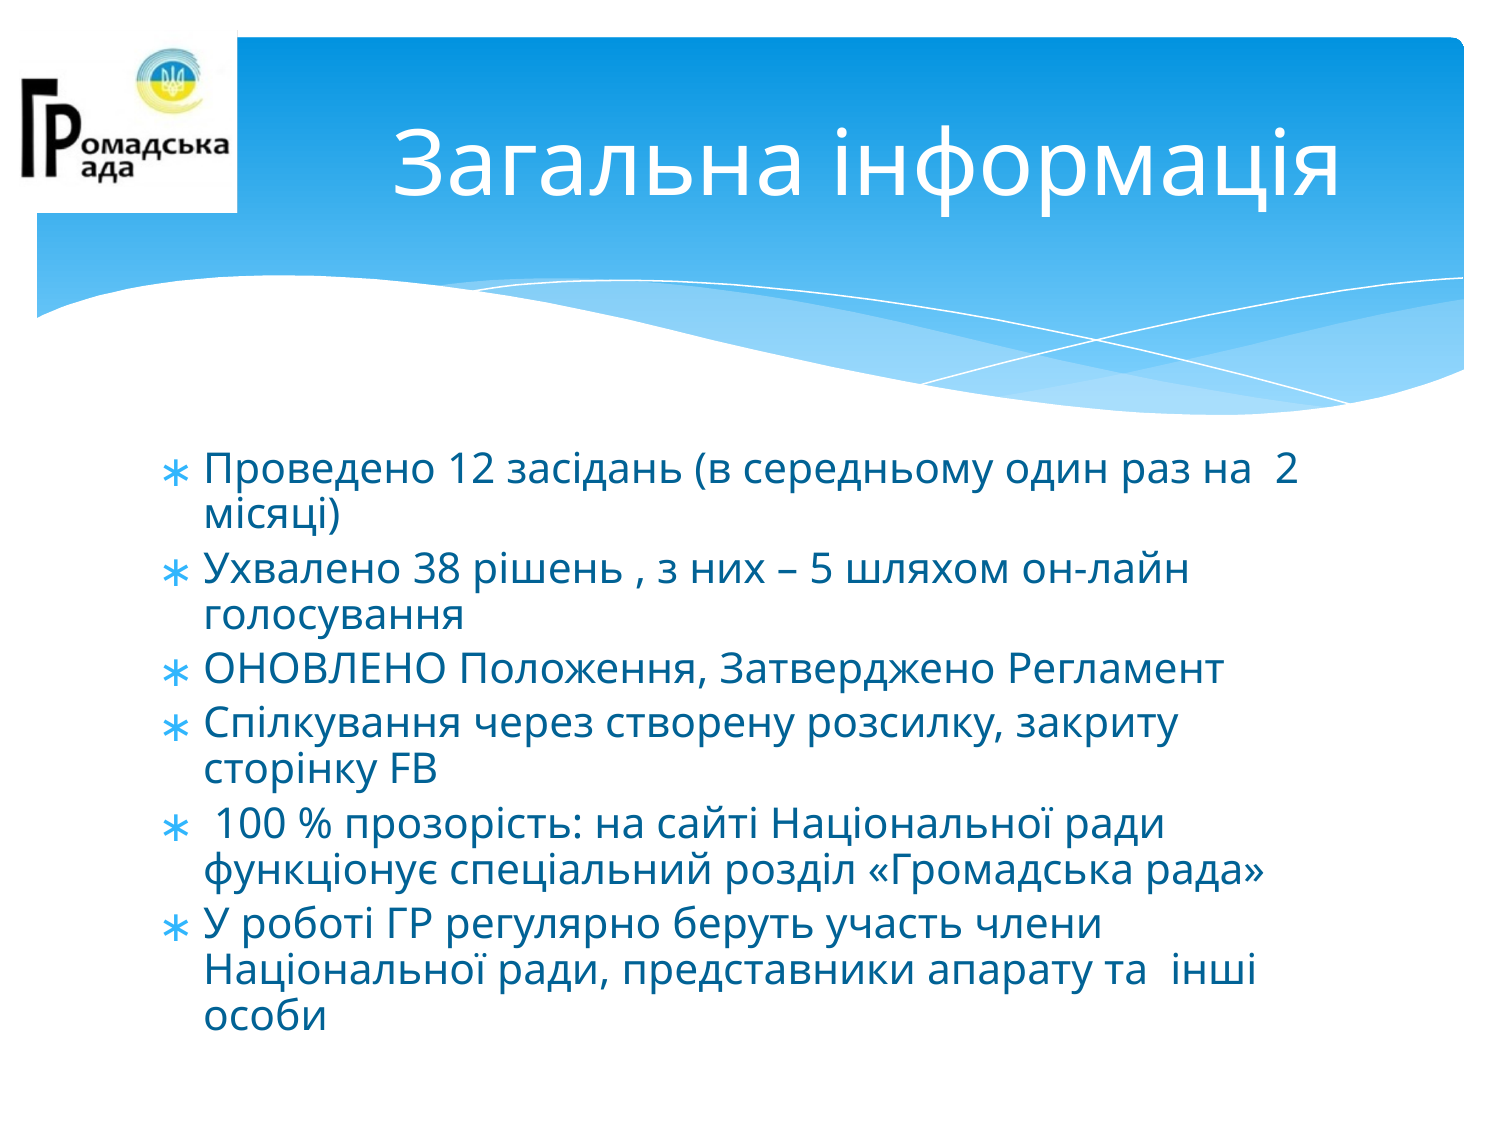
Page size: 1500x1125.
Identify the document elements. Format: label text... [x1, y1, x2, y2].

picture [18, 30, 239, 213]
list Проведено 12 засідань (в середньому один раз на 2 місяці) Ухвалено 38 рішень , з них – 5 шляхом он-лайн голосування ОНОВЛЕНО Положення, Затверджено Регламент Спілкування через створену розсилку, закриту сторінку FB 100 % прозорість: на сайті Національної ради функціонує спеціальний розділ «Громадська рада» У роботі ГР регулярно беруть участь члени Національної ради, представники апарату та інші особи [143, 438, 1359, 1005]
title Загальна інформація [75, 55, 1425, 261]
